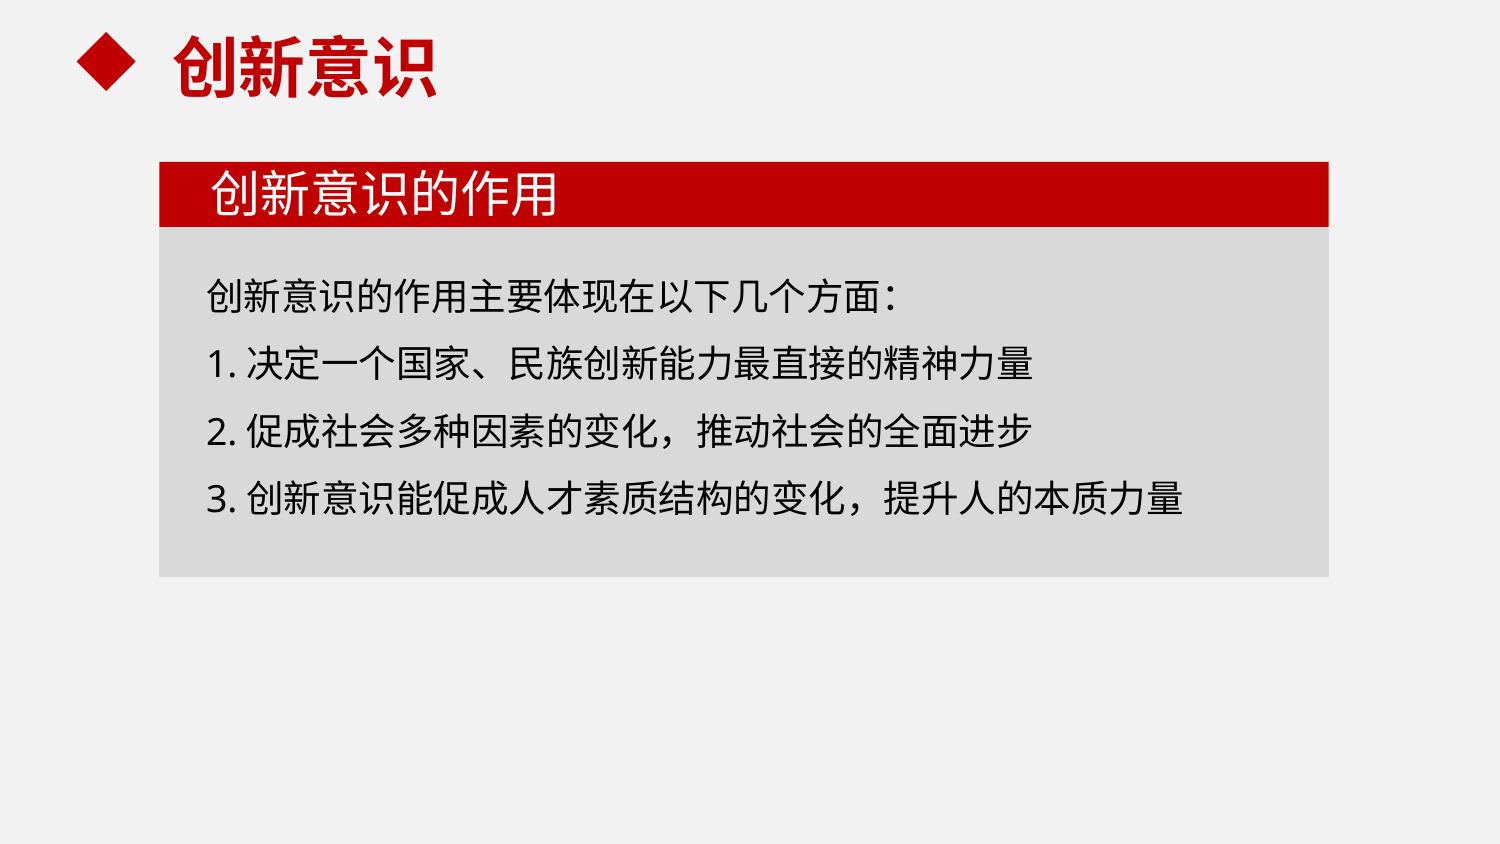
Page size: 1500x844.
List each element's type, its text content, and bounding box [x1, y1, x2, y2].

text_box 创新意识 [161, 20, 451, 111]
text_box 创新意识的作用 [171, 156, 600, 160]
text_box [159, 161, 1329, 578]
